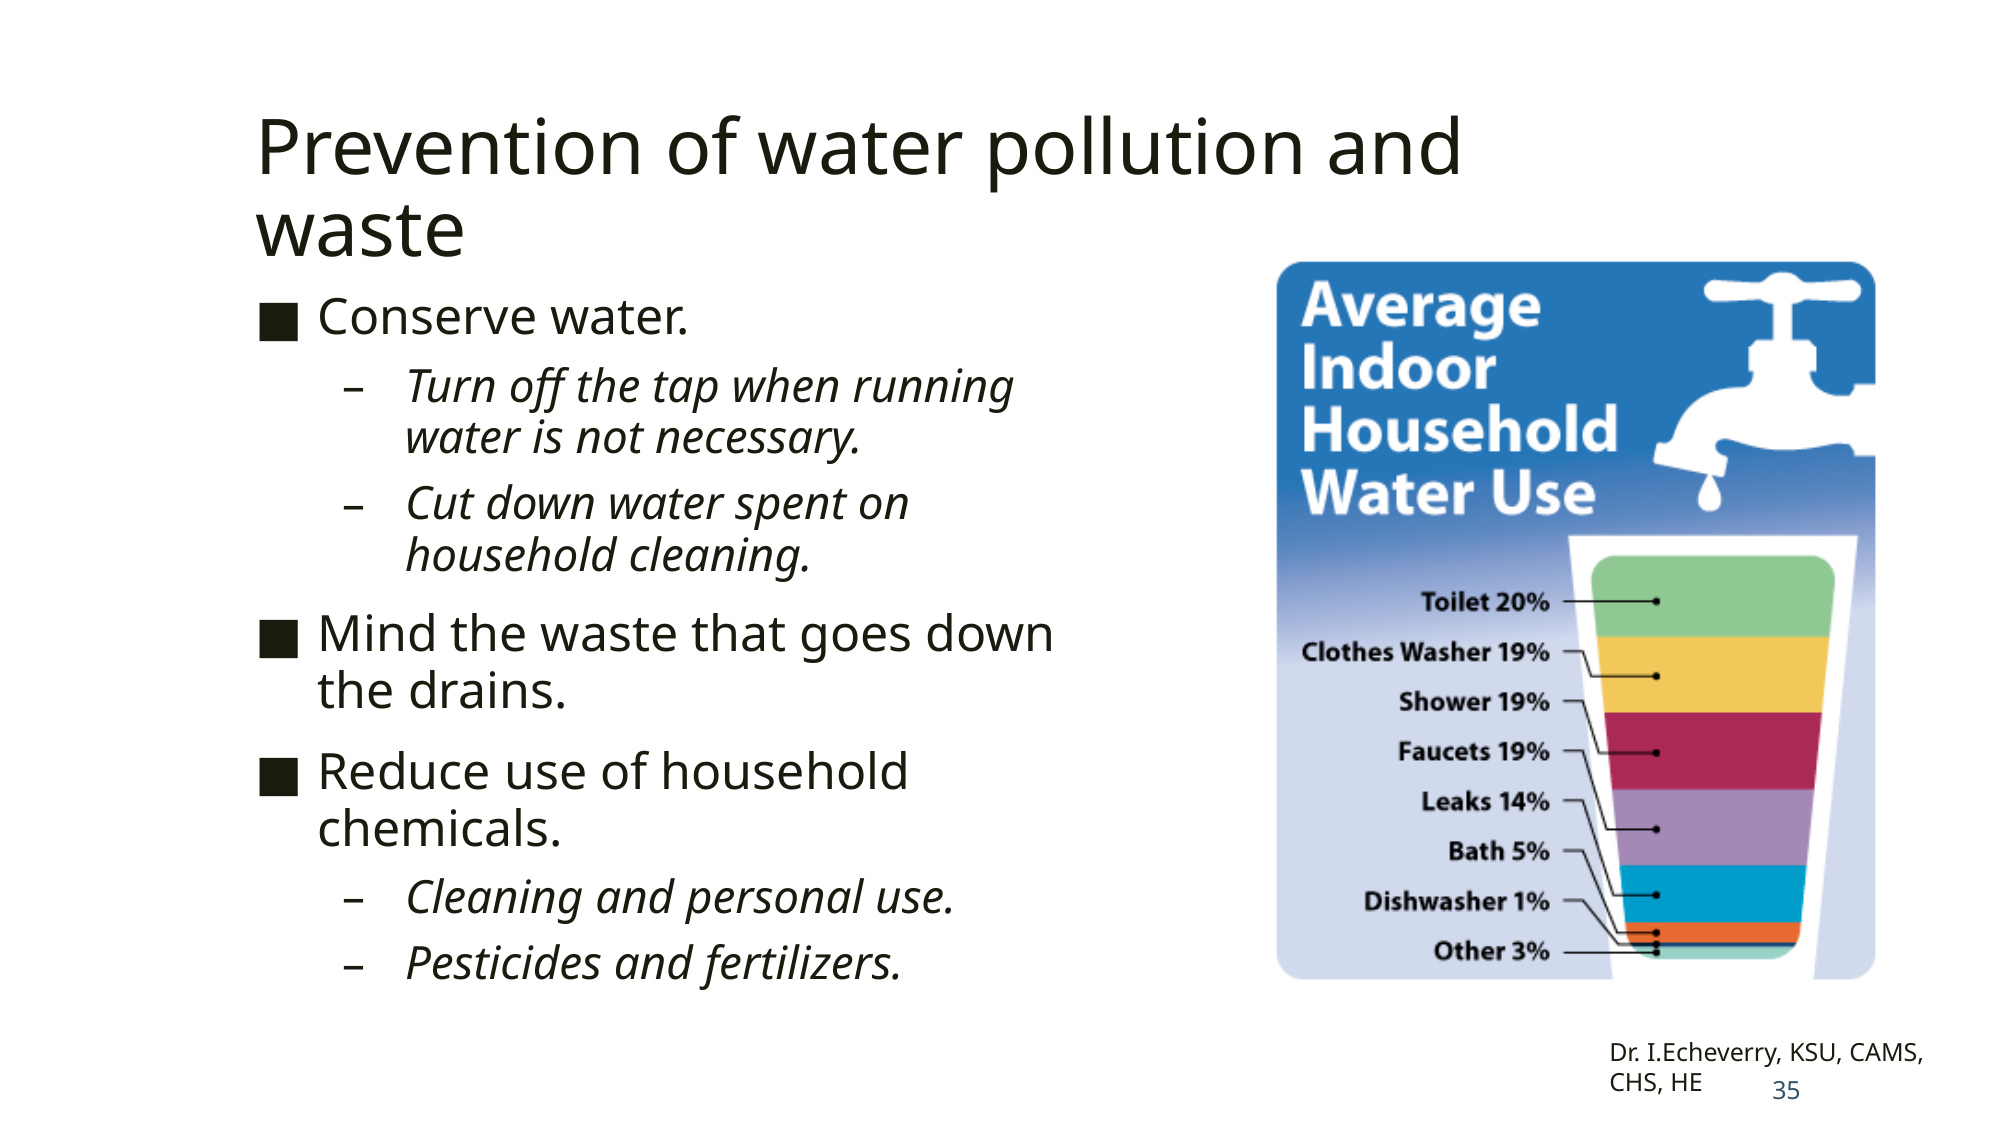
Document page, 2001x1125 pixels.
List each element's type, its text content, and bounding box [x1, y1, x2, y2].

slide_number 35 [1553, 1058, 1816, 1125]
footer Dr. I.Echeverry, KSU, CAMS, CHS, HE [1594, 1036, 1941, 1097]
list Conserve water. Turn off the tap when running water is not necessary. Cut down water spent on household cleaning. Mind the waste that goes down the drains. Reduce use of household chemicals. Cleaning and personal use. Pesticides and fertilizers. [240, 282, 1138, 1030]
title Prevention of water pollution and waste [240, 101, 1702, 283]
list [1268, 253, 1885, 989]
